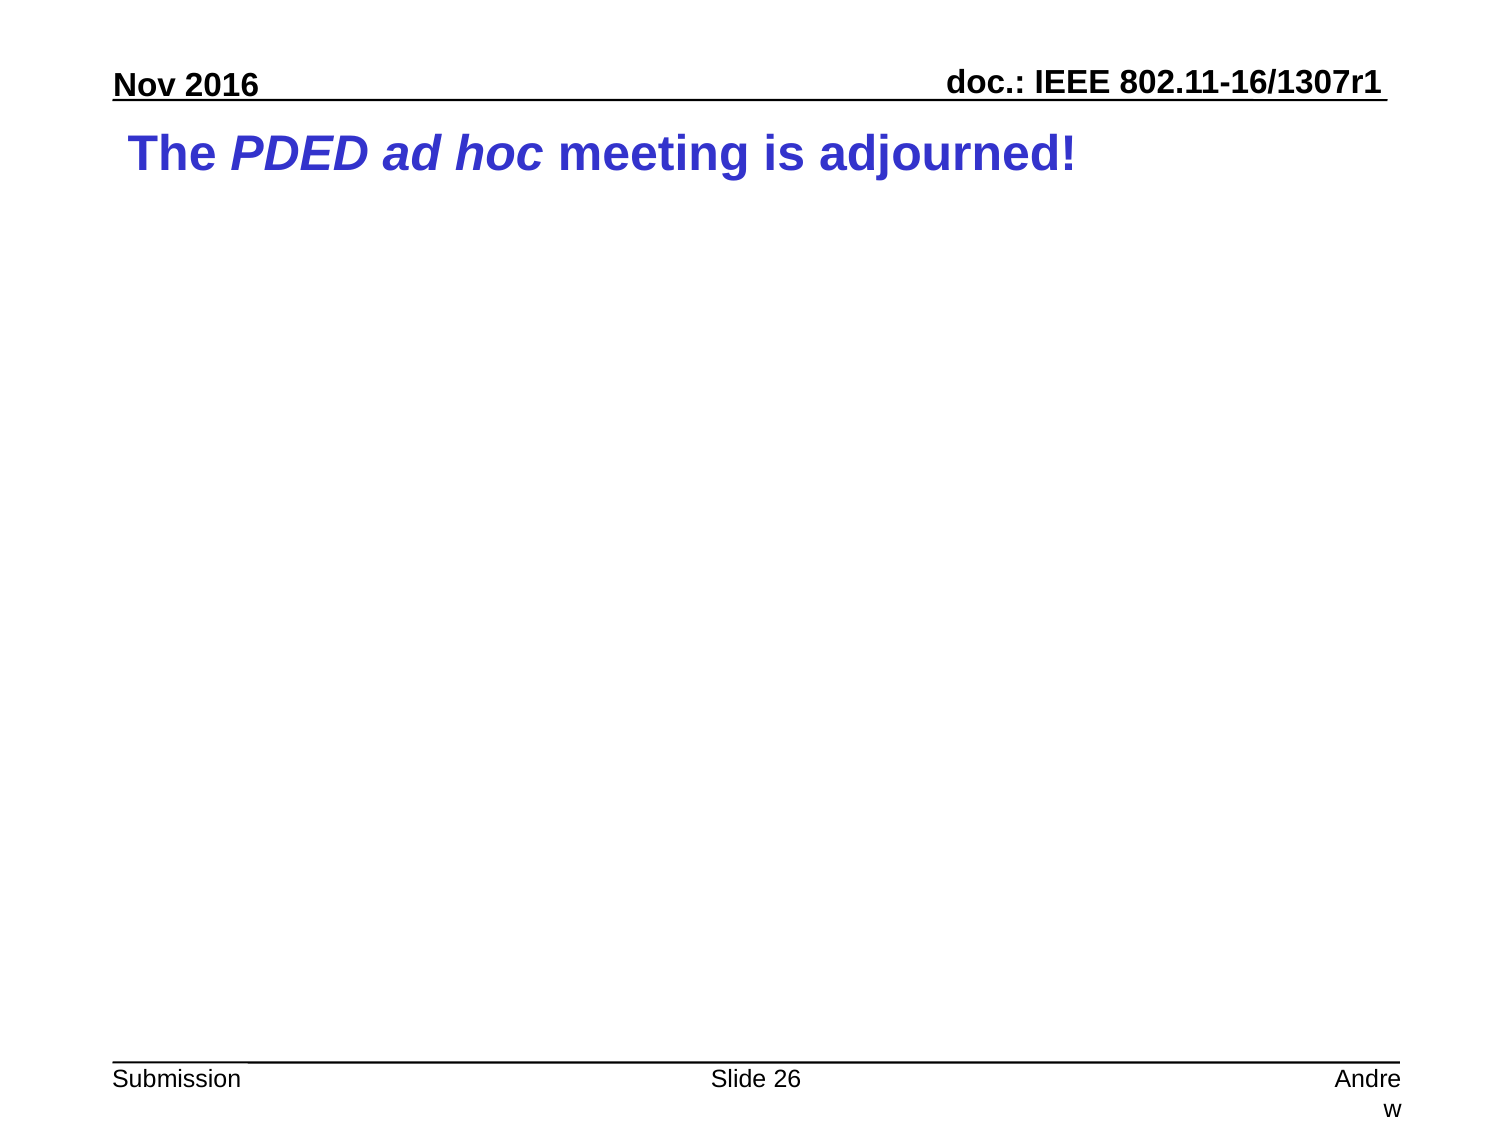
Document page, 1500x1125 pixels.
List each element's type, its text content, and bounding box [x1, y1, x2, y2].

title The PDED ad hoc meeting is adjourned! [112, 112, 1388, 288]
slide_number Slide 26 [709, 1061, 803, 1093]
footer Andrew Myles, Cisco [1320, 1061, 1402, 1093]
